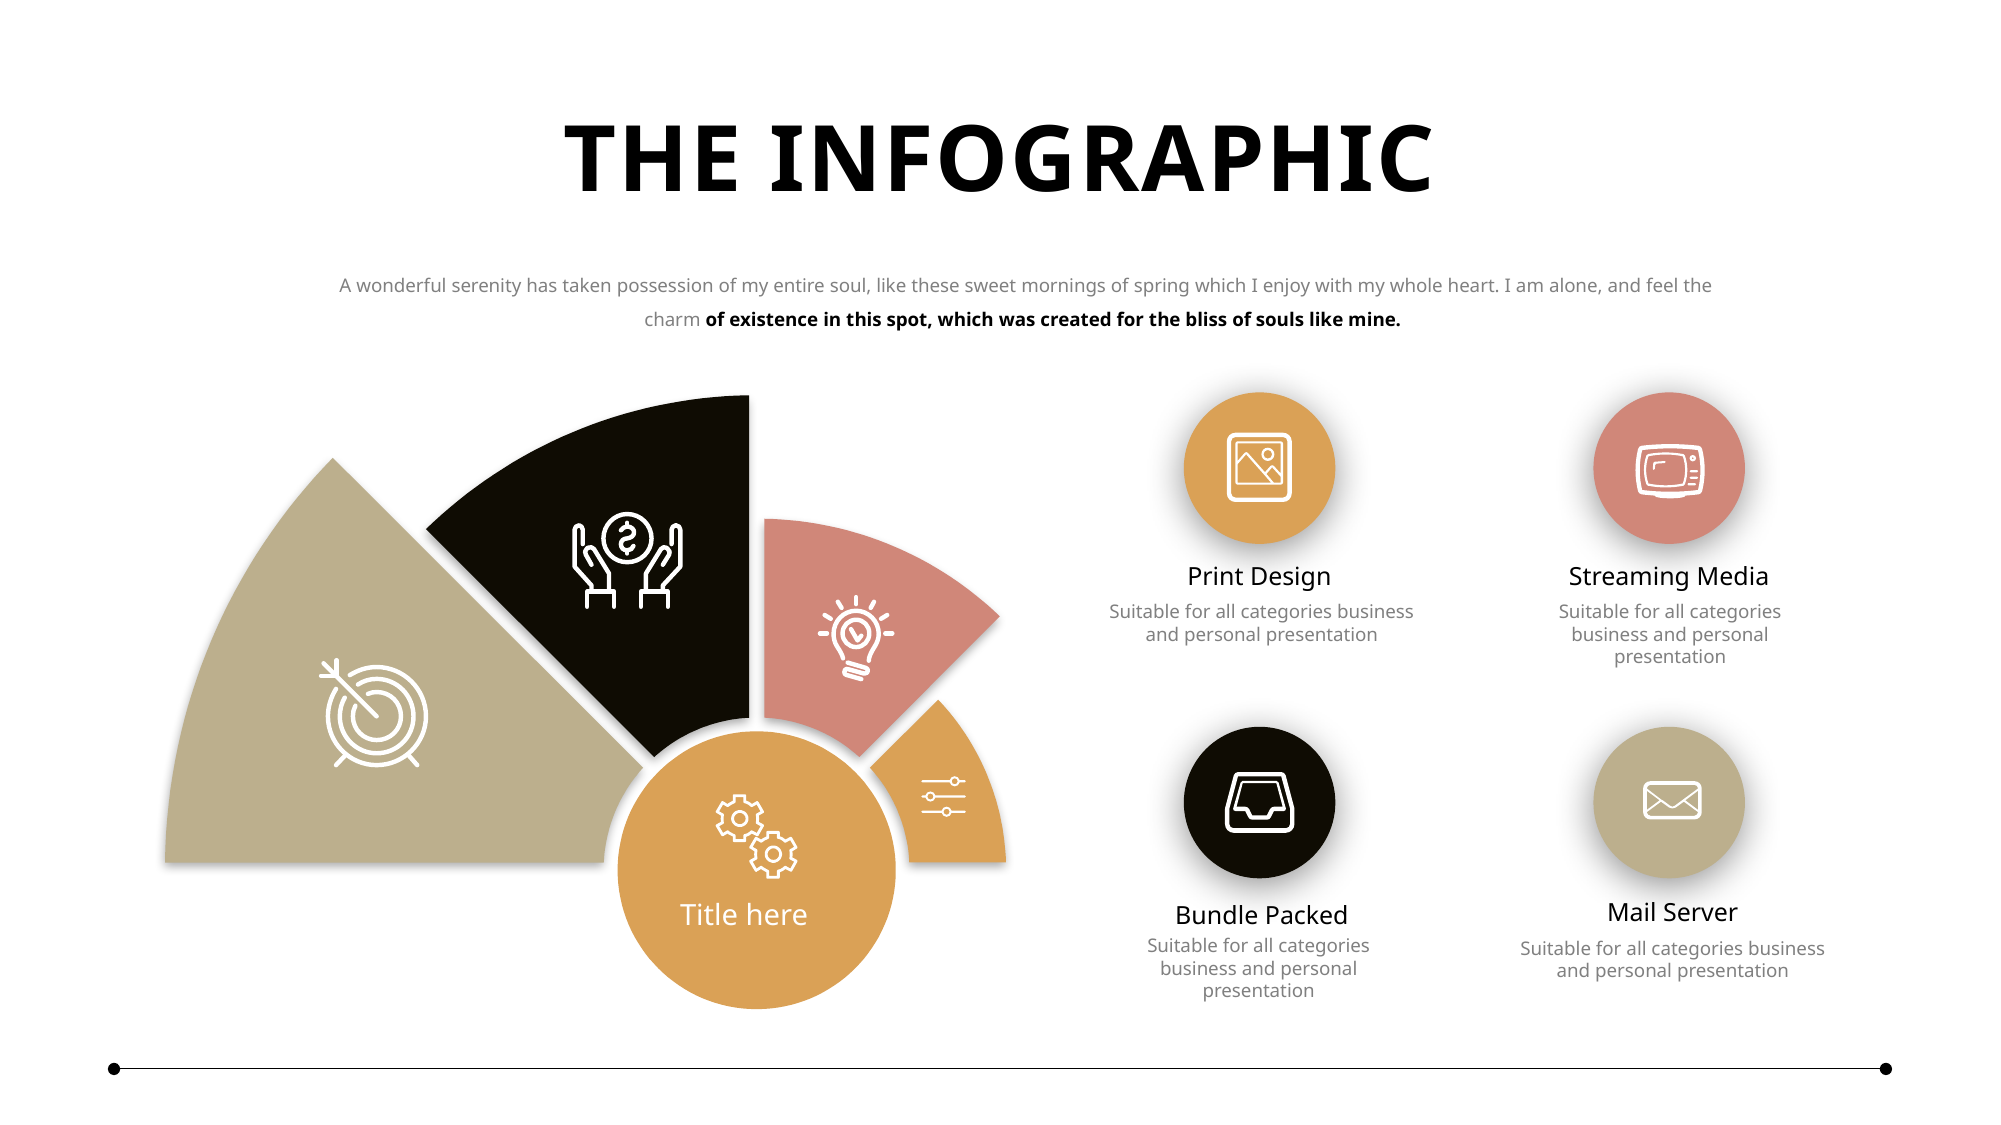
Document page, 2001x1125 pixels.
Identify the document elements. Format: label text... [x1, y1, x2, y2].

text_box Title here [665, 889, 831, 939]
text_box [1634, 444, 1706, 499]
text_box [1643, 781, 1702, 820]
text_box THE INFOGRAPHIC [548, 92, 1452, 217]
text_box [868, 698, 1007, 864]
text_box [1592, 725, 1746, 880]
text_box [921, 791, 966, 802]
text_box Print Design [1172, 553, 1347, 592]
text_box Suitable for all categories business and personal presentation [1091, 926, 1426, 1010]
text_box [763, 517, 1002, 759]
text_box Mail Server [1592, 889, 1754, 929]
text_box [844, 662, 868, 680]
text_box [640, 525, 681, 607]
text_box A wonderful serenity has taken possession of my entire soul, like these sweet mornings of spring which I enjoy with my whole heart. I am alone, and feel the charm of existence in this spot, which was created for the bliss of souls like mine. [314, 255, 1736, 338]
text_box Suitable for all categories business and personal presentation [1496, 929, 1850, 990]
text_box [321, 660, 426, 766]
text_box [921, 776, 966, 787]
text_box [1592, 391, 1746, 545]
text_box [833, 610, 879, 661]
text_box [715, 794, 798, 879]
text_box Suitable for all categories business and personal presentation [1087, 592, 1436, 653]
text_box [616, 730, 897, 1011]
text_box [1226, 432, 1292, 502]
text_box [424, 394, 751, 759]
text_box [921, 806, 966, 817]
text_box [1224, 772, 1295, 833]
text_box [574, 525, 615, 607]
text_box Bundle Packed [1160, 891, 1364, 926]
text_box Streaming Media [1554, 553, 1785, 592]
text_box [603, 514, 652, 563]
text_box [163, 456, 645, 864]
text_box [1182, 725, 1337, 880]
text_box Suitable for all categories business and personal presentation [1503, 592, 1837, 675]
text_box [1182, 391, 1337, 545]
